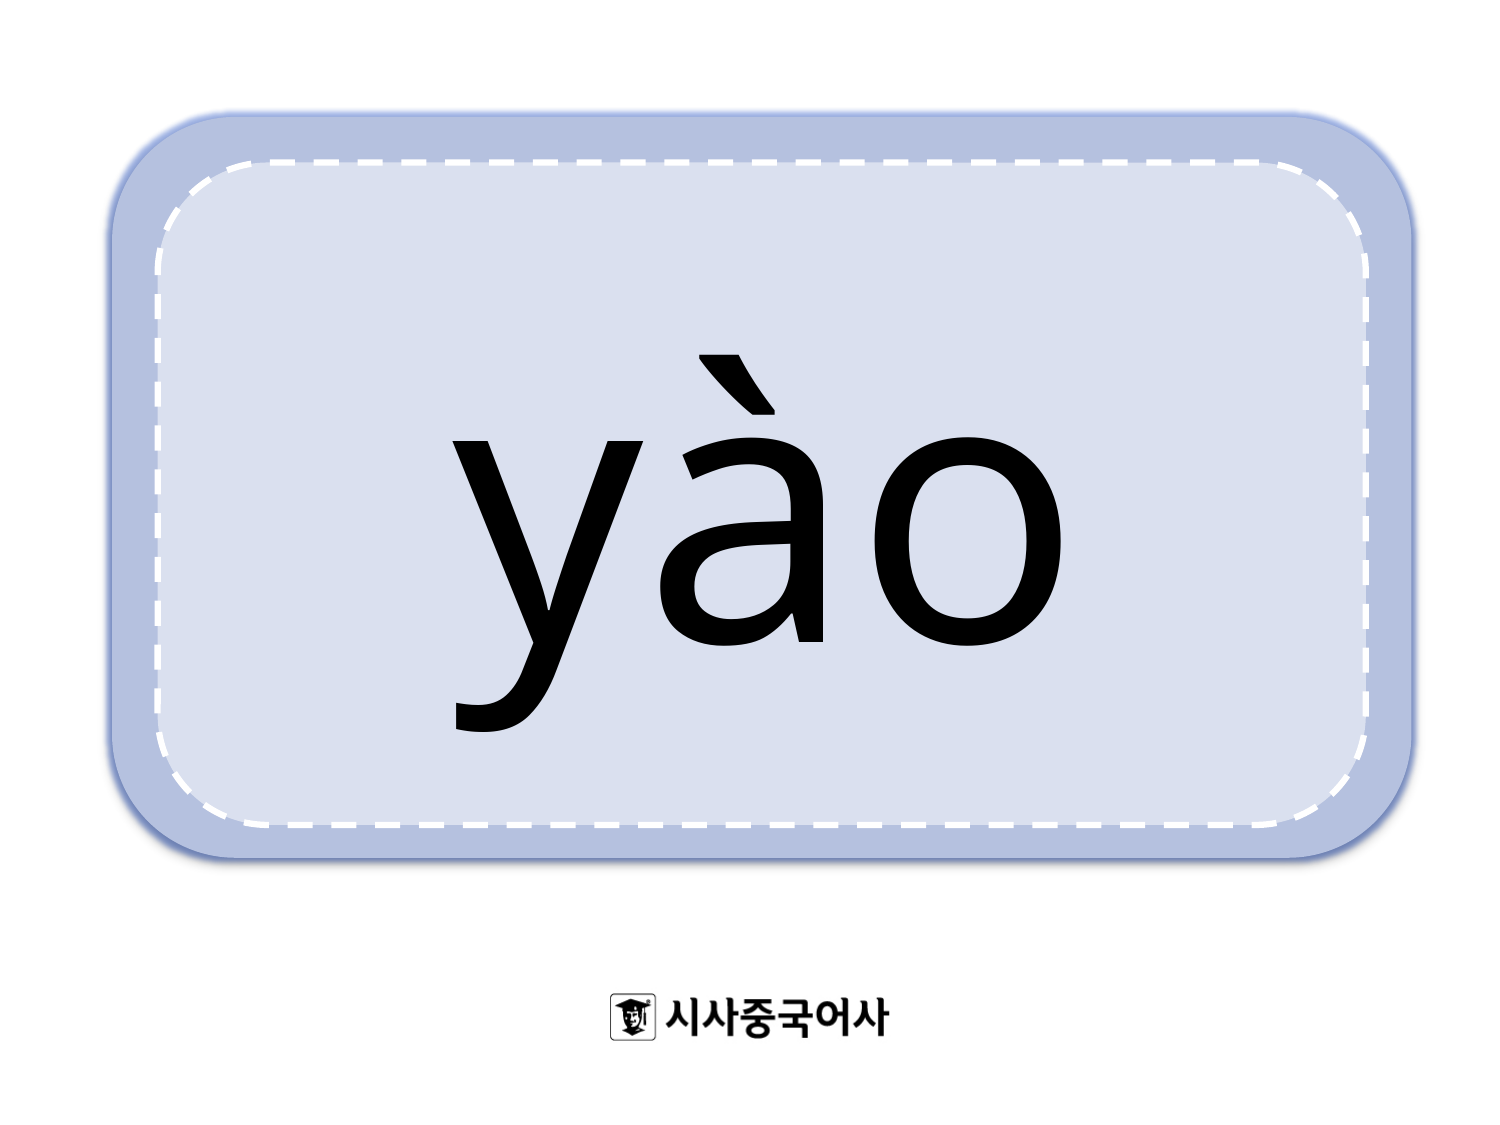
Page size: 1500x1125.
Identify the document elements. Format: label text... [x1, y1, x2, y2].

text_box yào [162, 160, 1371, 824]
picture [602, 987, 898, 1047]
